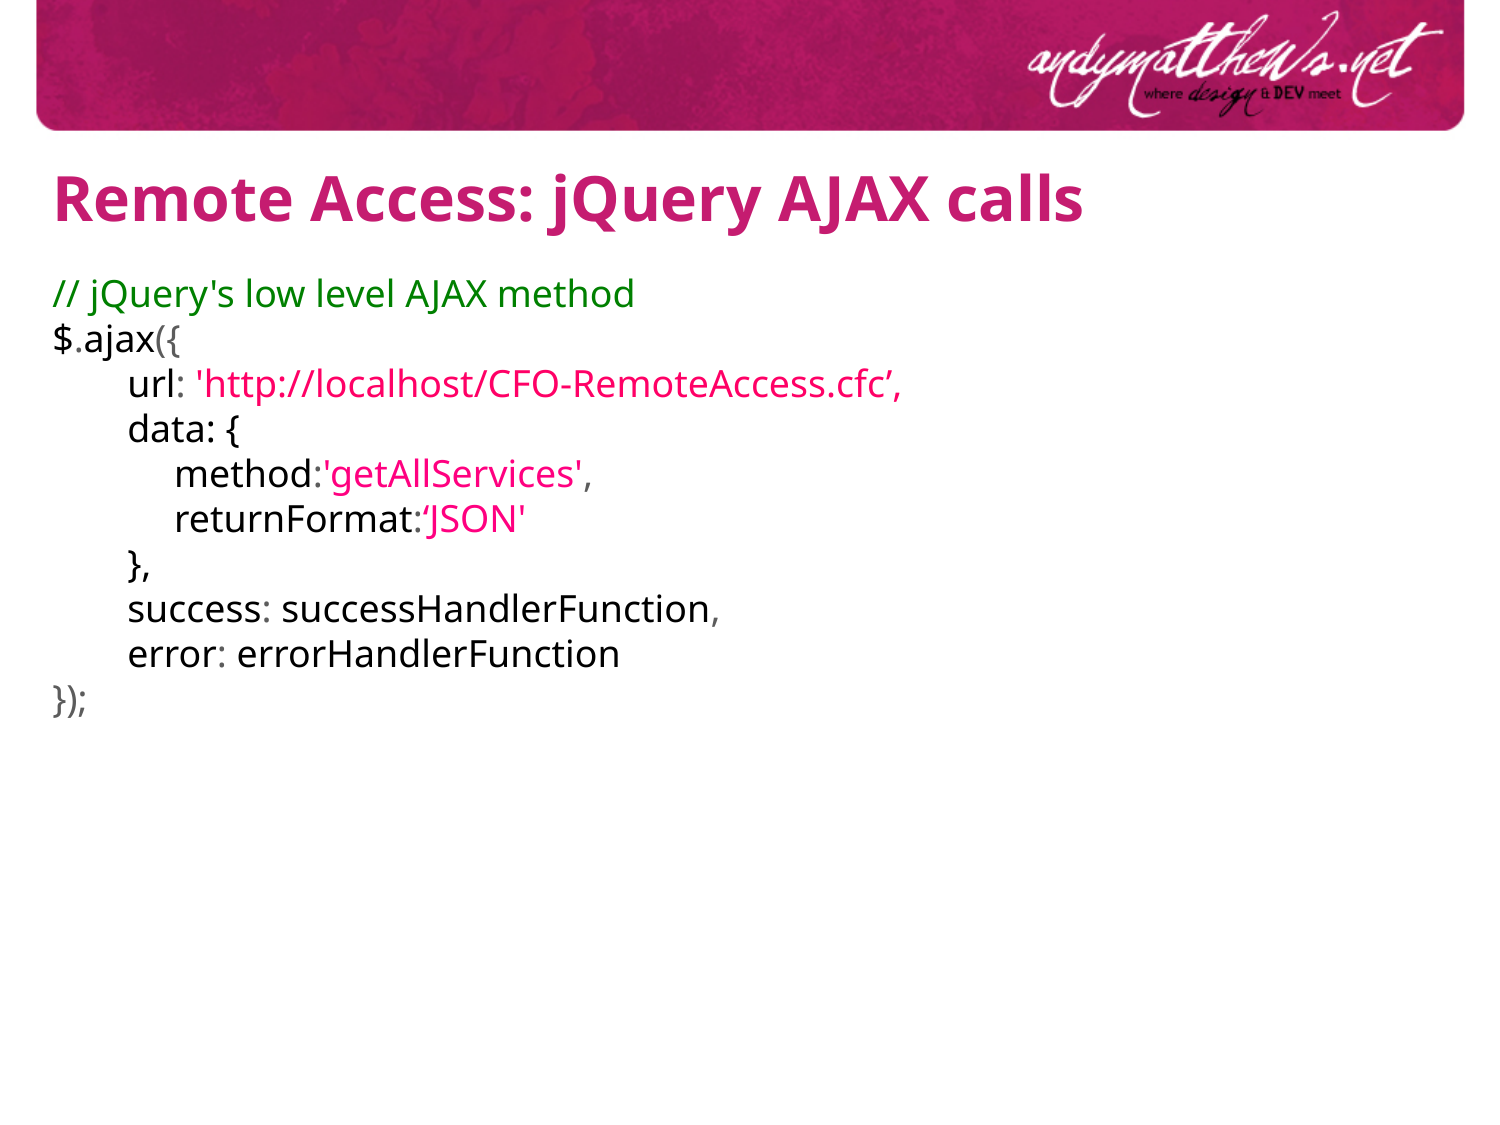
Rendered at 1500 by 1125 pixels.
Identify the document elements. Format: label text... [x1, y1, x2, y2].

text_box // jQuery's low level AJAX method $.ajax({ url: 'http://localhost/CFO-RemoteAccess.cfc’, data: { method:'getAllServices', returnFormat:‘JSON' }, success: successHandlerFunction, error: errorHandlerFunction }); [37, 262, 1463, 1088]
text_box Remote Access: jQuery AJAX calls [37, 149, 1463, 244]
picture [0, 0, 1500, 1125]
